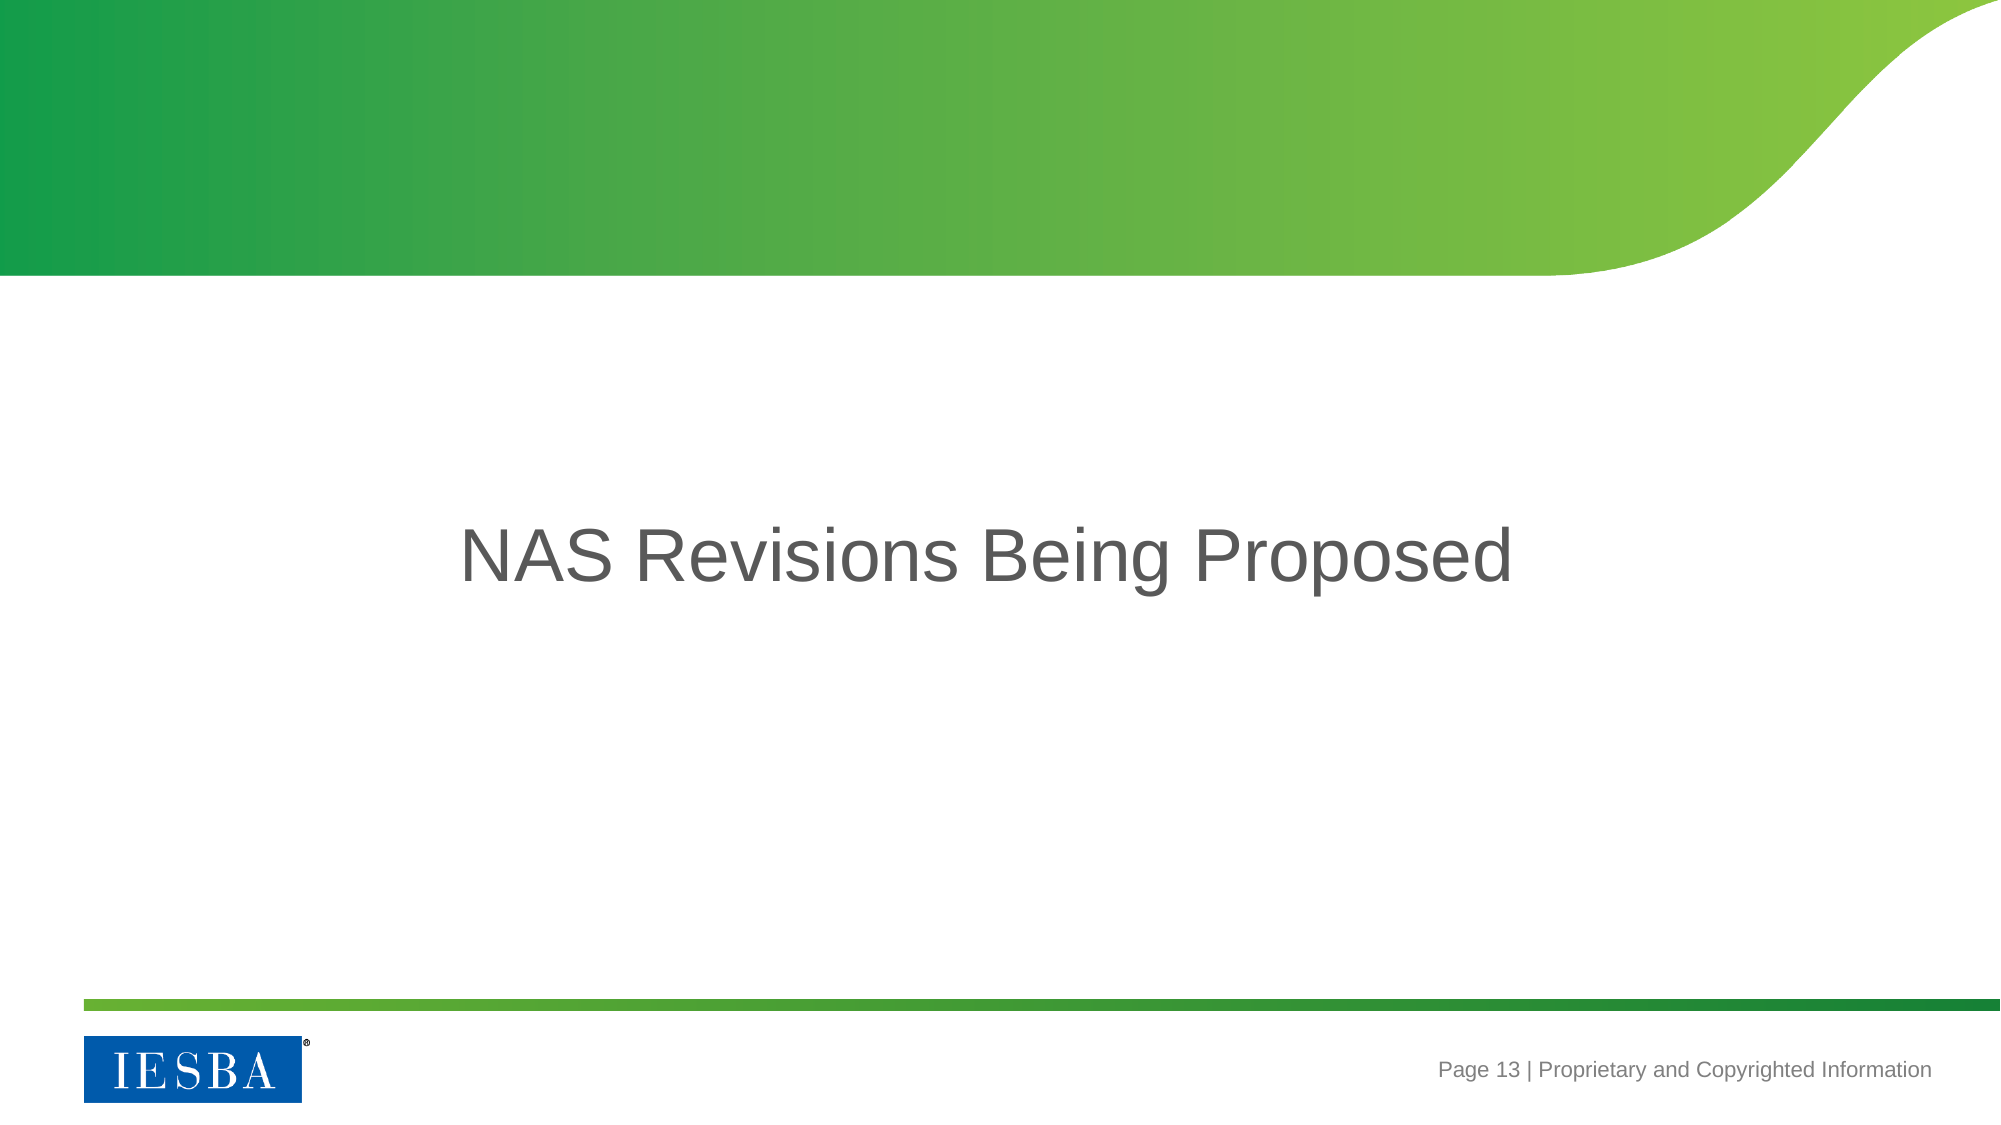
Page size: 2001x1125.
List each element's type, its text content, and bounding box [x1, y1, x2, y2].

picture [84, 1036, 310, 1103]
list NAS Revisions Being Proposed [83, 294, 1934, 965]
picture [0, 0, 2000, 276]
